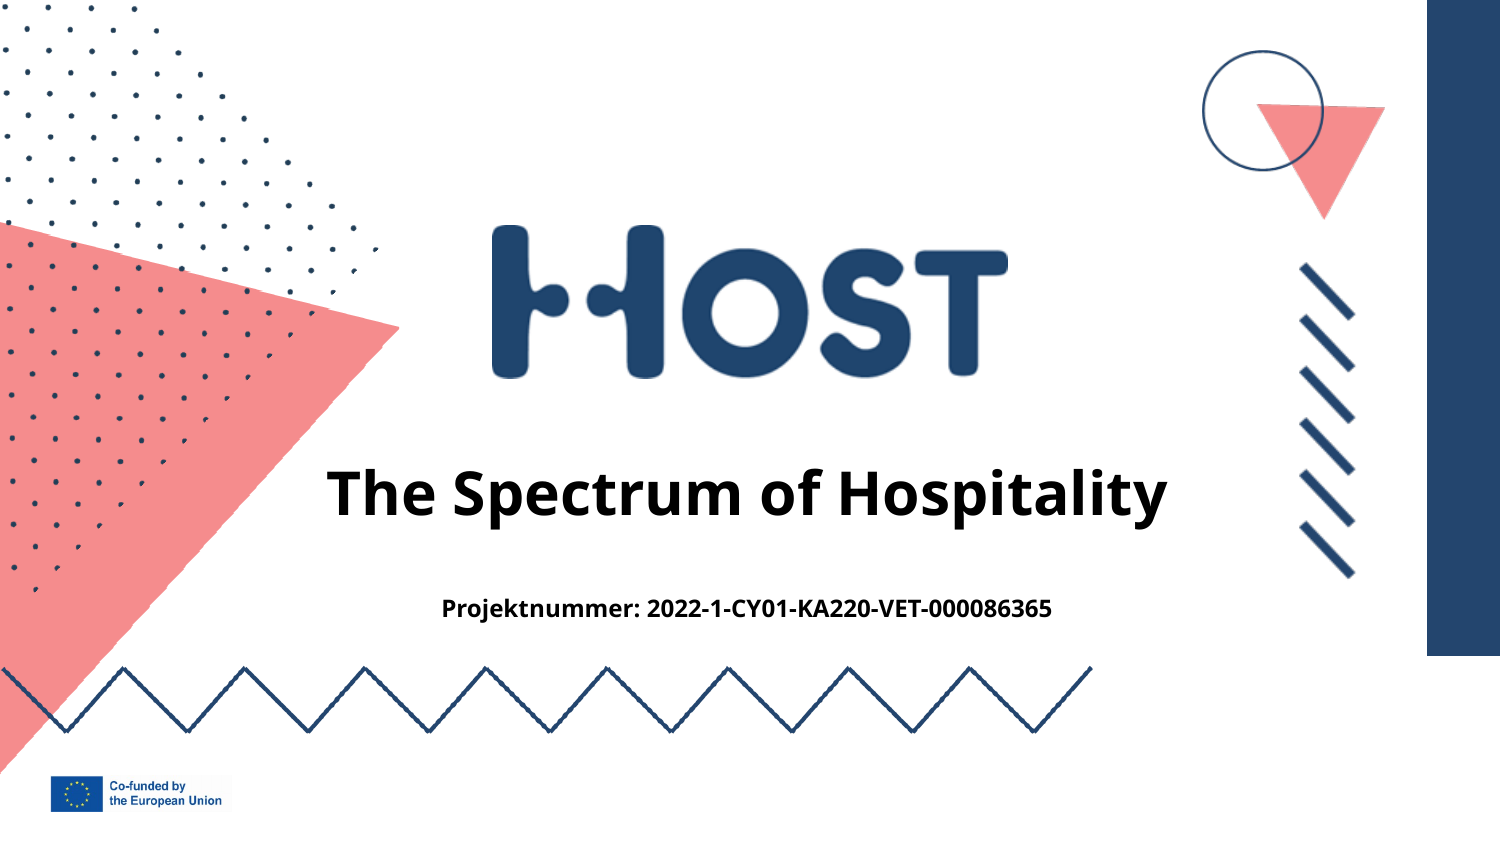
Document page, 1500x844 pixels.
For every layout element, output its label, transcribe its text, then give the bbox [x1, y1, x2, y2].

picture [1427, 0, 1500, 656]
picture [0, 0, 1093, 844]
picture [492, 225, 1008, 379]
picture [1202, 50, 1385, 220]
subtitle The Spectrum of Hospitality Projektnummer: 2022-1-CY01-KA220-VET-000086365 [203, 436, 1291, 641]
picture [1298, 261, 1357, 582]
